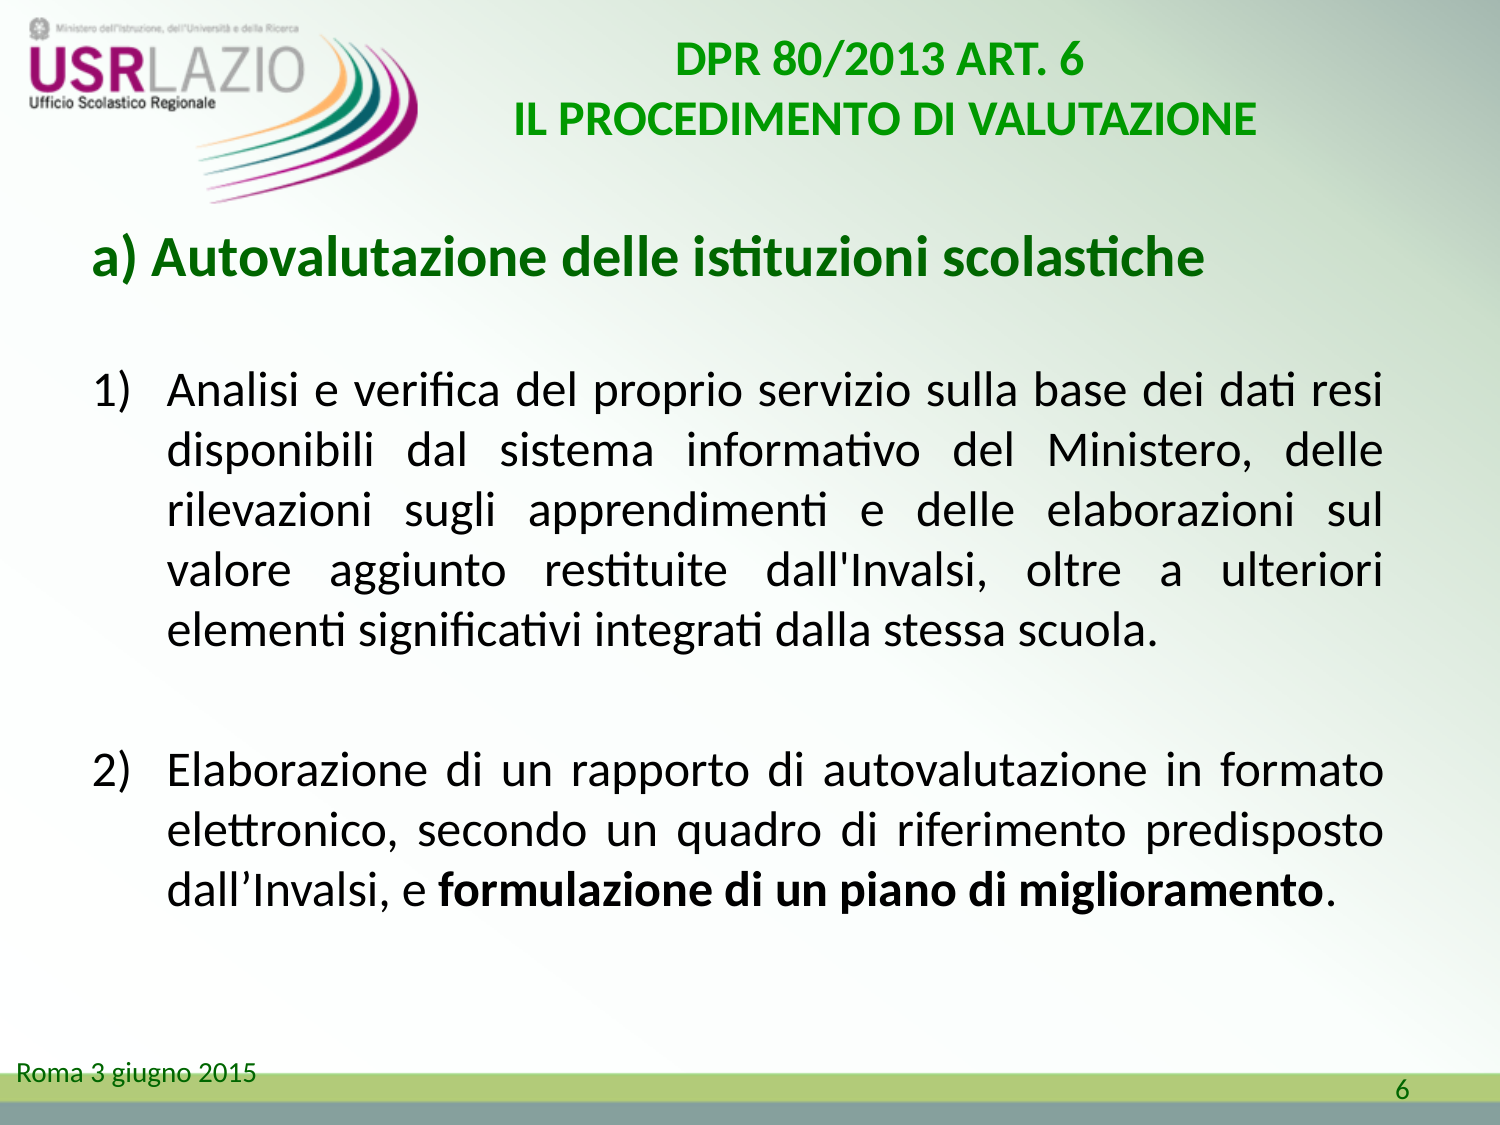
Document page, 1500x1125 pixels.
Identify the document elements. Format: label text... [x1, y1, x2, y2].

picture [0, 0, 1500, 1125]
subtitle a) Autovalutazione delle istituzioni scolastiche Analisi e verifica del proprio servizio sulla base dei dati resi disponibili dal sistema informativo del Ministero, delle rilevazioni sugli apprendimenti e delle elaborazioni sul valore aggiunto restituite dall'Invalsi, oltre a ulteriori elementi significativi integrati dalla stessa scuola. Elaborazione di un rapporto di autovalutazione in formato elettronico, secondo un quadro di riferimento predisposto dall’Invalsi, e formulazione di un piano di miglioramento. [76, 211, 1400, 929]
text_box DPR 80/2013 ART. 6 IL PROCEDIMENTO DI VALUTAZIONE [383, 23, 1388, 148]
footer Roma 3 giugno 2015 [0, 1058, 475, 1119]
slide_number 6 [1074, 1057, 1425, 1118]
